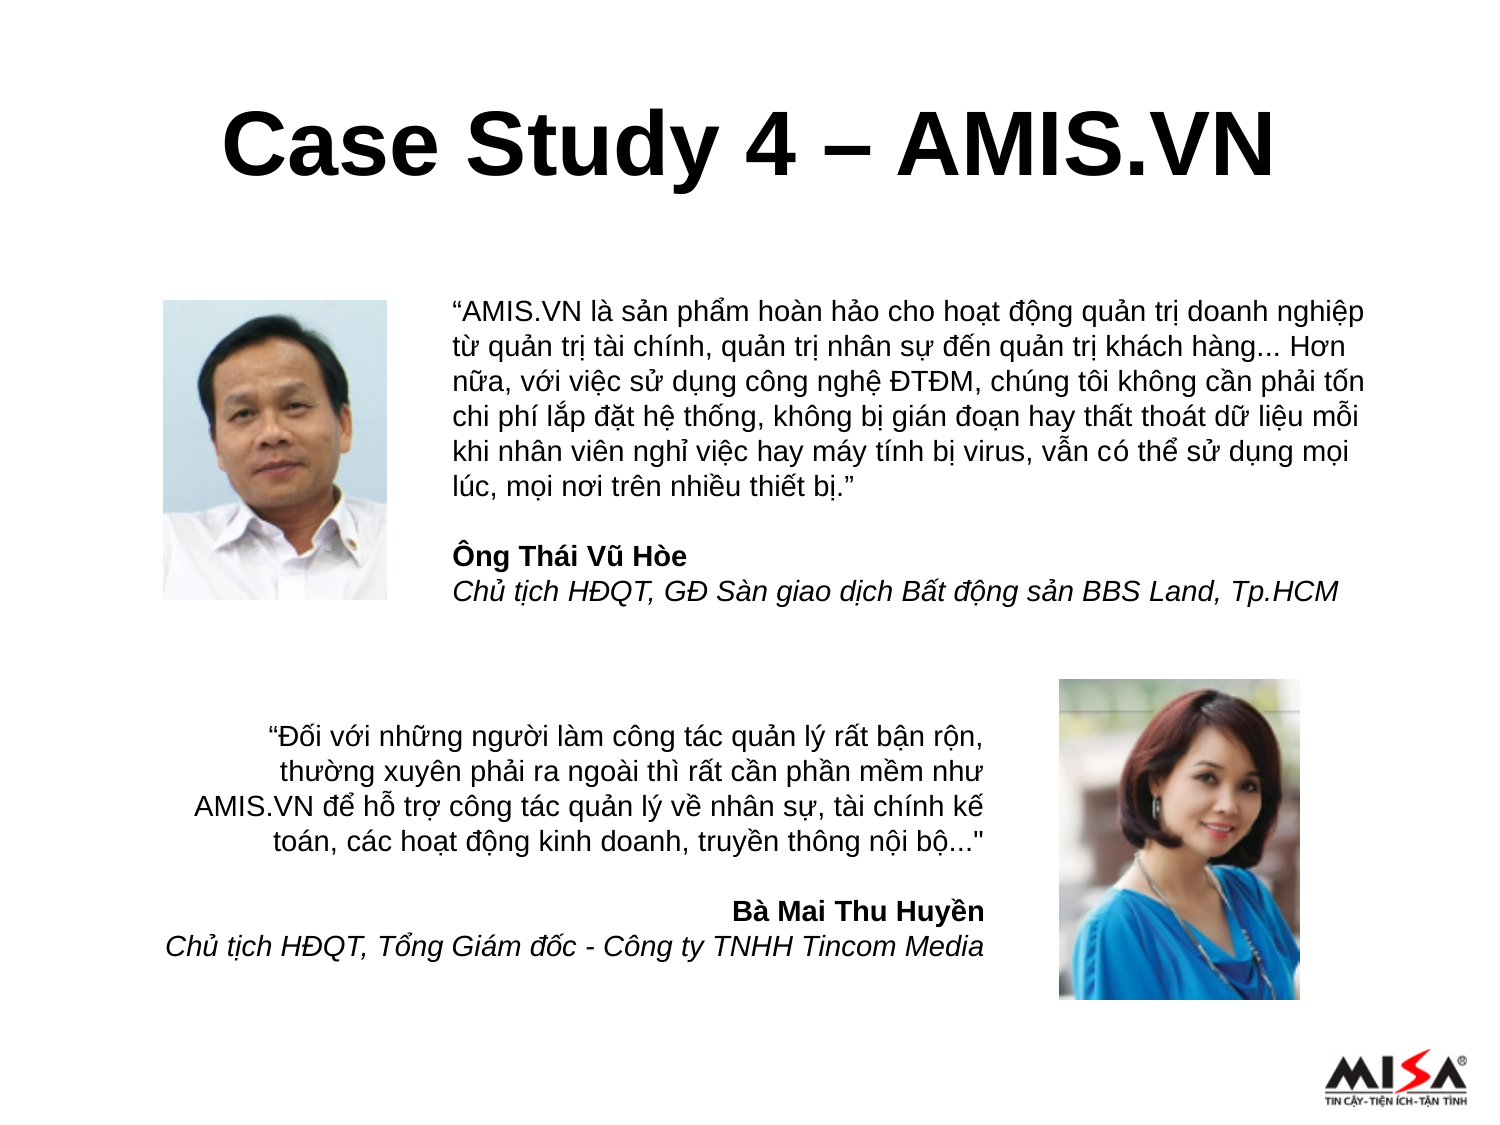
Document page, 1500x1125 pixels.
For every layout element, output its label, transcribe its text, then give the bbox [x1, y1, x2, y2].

picture [1325, 1049, 1467, 1107]
picture [1186, 969, 1191, 979]
picture [162, 299, 388, 601]
text_box Case Study 4 – AMIS.VN [75, 45, 1425, 233]
text_box “Đối với những người làm công tác quản lý rất bận rộn, thường xuyên phải ra ngoài thì rất cần phần mềm như AMIS.VN để hỗ trợ công tác quản lý về nhân sự, tài chính kế toán, các hoạt động kinh doanh, truyền thông nội bộ..." Bà Mai Thu Huyền Chủ tịch HĐQT, Tổng Giám đốc - Công ty TNHH Tincom Media [149, 675, 1000, 970]
text_box “AMIS.VN là sản phẩm hoàn hảo cho hoạt động quản trị doanh nghiệp từ quản trị tài chính, quản trị nhân sự đến quản trị khách hàng... Hơn nữa, với việc sử dụng công nghệ ĐTĐM, chúng tôi không cần phải tốn chi phí lắp đặt hệ thống, không bị gián đoạn hay thất thoát dữ liệu mỗi khi nhân viên nghỉ việc hay máy tính bị virus, vẫn có thể sử dụng mọi lúc, mọi nơi trên nhiều thiết bị.” Ông Thái Vũ Hòe Chủ tịch HĐQT, GĐ Sàn giao dịch Bất động sản BBS Land, Tp.HCM [437, 249, 1400, 615]
picture [1059, 678, 1301, 1001]
